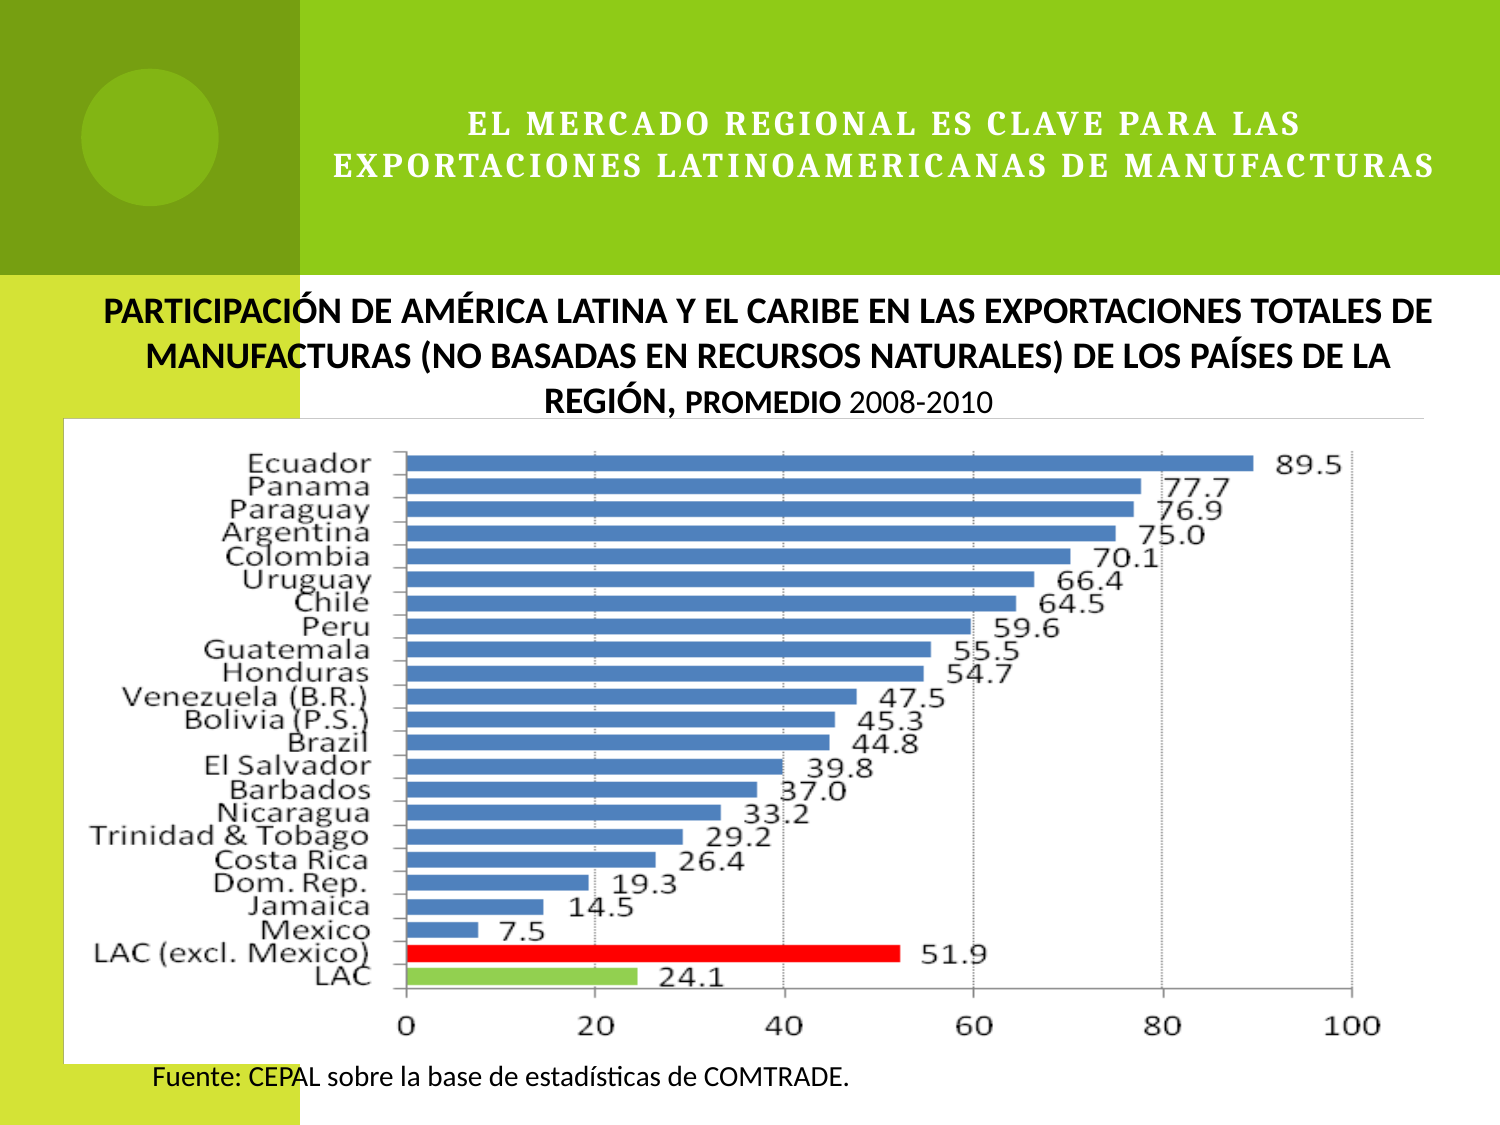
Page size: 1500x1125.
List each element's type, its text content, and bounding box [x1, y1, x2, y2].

text_box Fuente: CEPAL sobre la base de estadísticas de COMTRADE. [137, 1072, 929, 1100]
title El mercado regional es clave para las exportaciones latinoamericanas de manufacturas [312, 30, 1459, 244]
picture [62, 417, 1424, 1064]
text_box Participación de América Latina y el Caribe en las exportaciones totales de manufacturas (no basadas en recursos naturales) de los países de la región, Promedio 2008-2010 (En porcentajes) [75, 278, 1463, 469]
